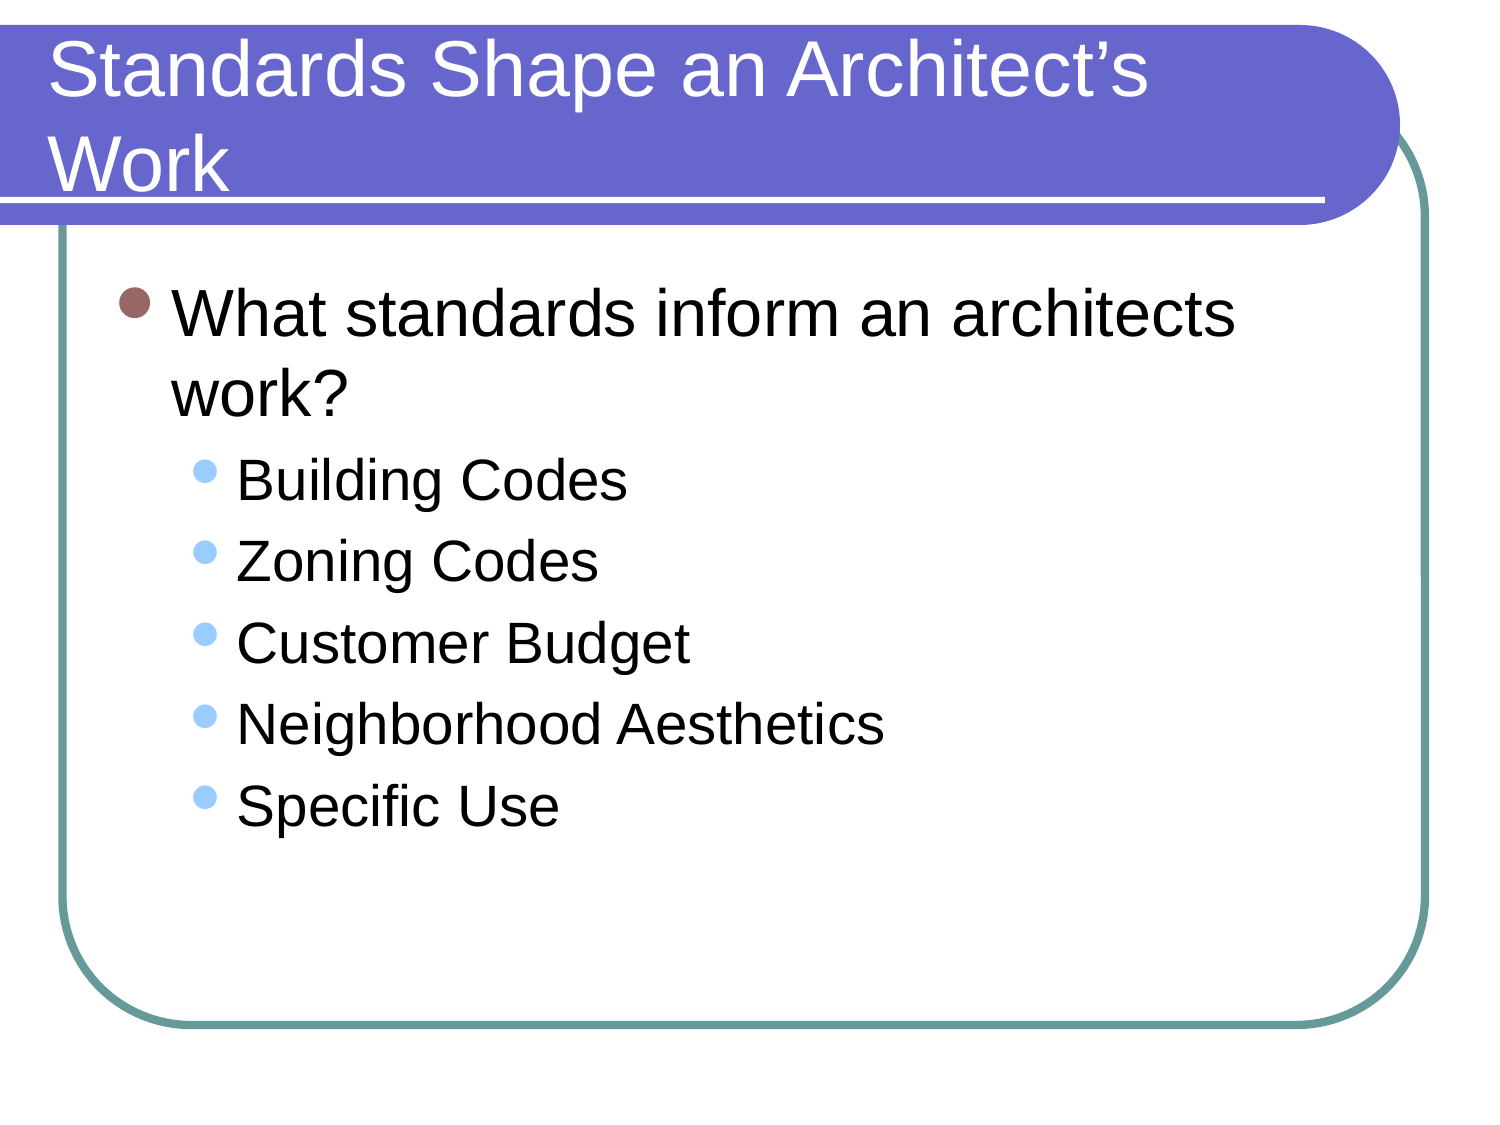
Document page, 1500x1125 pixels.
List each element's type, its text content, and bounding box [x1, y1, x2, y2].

title Standards Shape an Architect’s Work [31, 37, 1348, 188]
list What standards inform an architects work? Building Codes Zoning Codes Customer Budget Neighborhood Aesthetics Specific Use [99, 262, 1401, 988]
